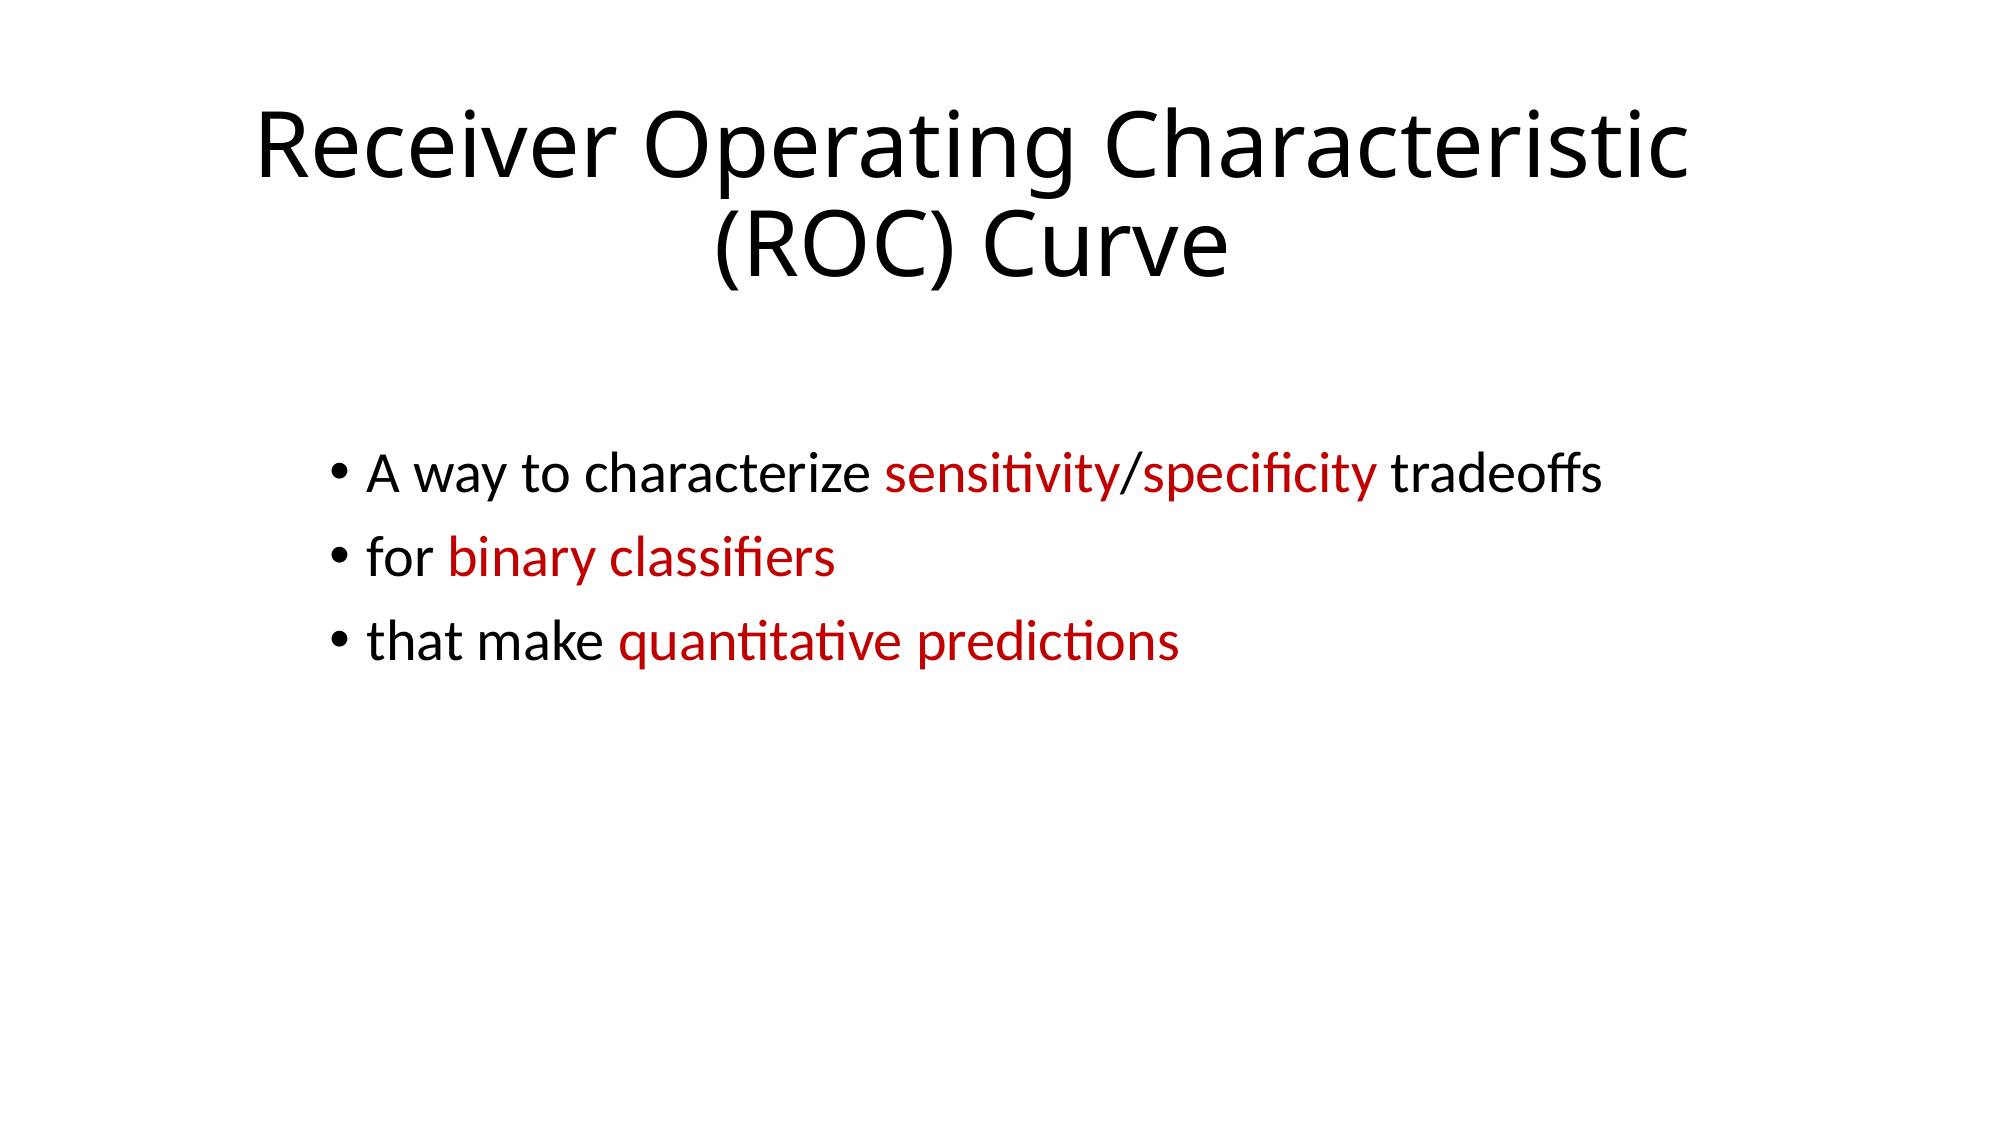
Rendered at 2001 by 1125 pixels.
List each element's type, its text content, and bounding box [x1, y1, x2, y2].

list A way to characterize sensitivity/specificity tradeoffs for binary classifiers that make quantitative predictions [314, 435, 1686, 1023]
title Receiver Operating Characteristic (ROC) Curve [137, 59, 1809, 335]
